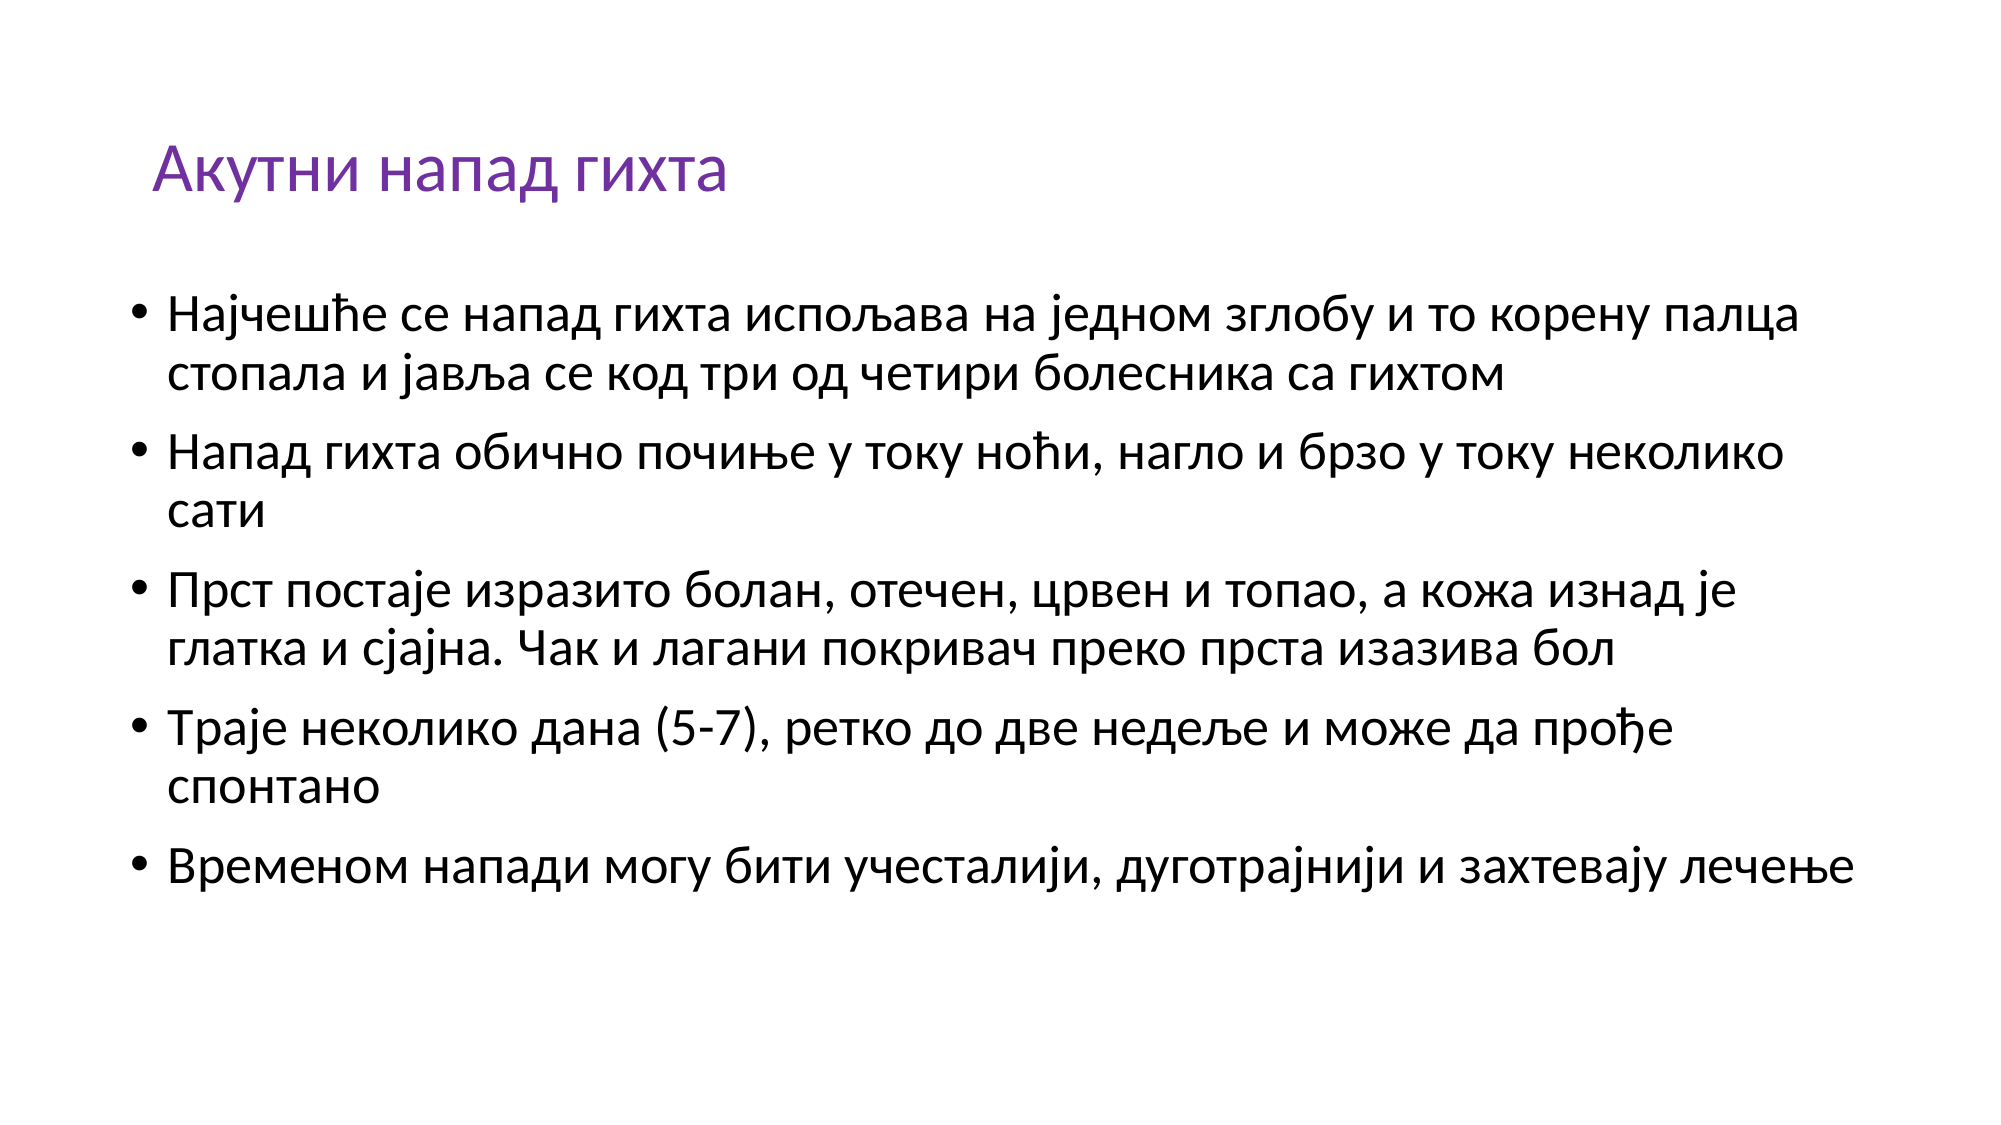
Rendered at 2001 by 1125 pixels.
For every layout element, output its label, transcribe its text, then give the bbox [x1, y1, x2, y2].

list Најчешће се напад гихта испољава на једном зглобу и то корену палца стопала и јавља се код три од четири болесника са гихтом Напад гихта обично почиње у току ноћи, нагло и брзо у току неколико сати Прст постаје изразито болан, отечен, црвен и топао, а кожа изнад је глатка и сјајна. Чак и лагани покривач преко прста изазива бол Траје неколико дана (5-7), ретко до две недеље и може да прође спонтано Временом напади могу бити учесталији, дуготрајнији и захтевају лечење [115, 277, 1900, 992]
title Акутни напад гихта [137, 59, 1863, 277]
